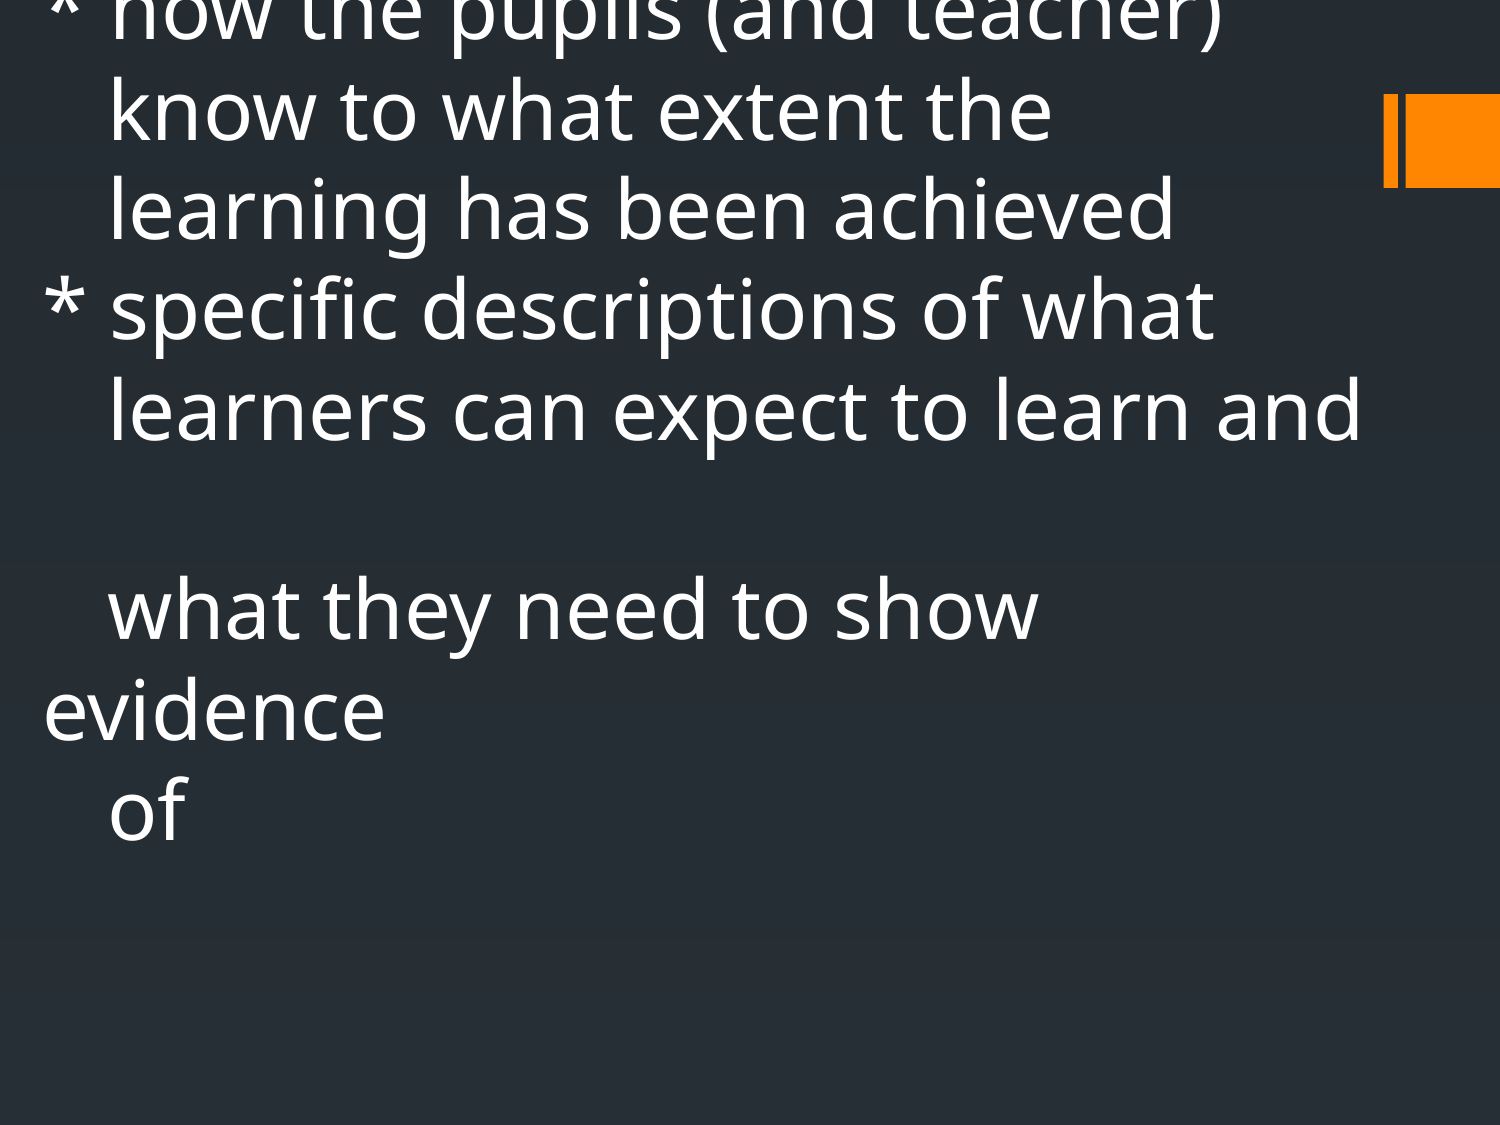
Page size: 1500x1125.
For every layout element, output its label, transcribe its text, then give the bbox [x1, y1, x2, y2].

title Success criteria are: * how the pupils (and teacher) know to what extent the learning has been achieved * specific descriptions of what learners can expect to learn and what they need to show evidence of [27, 351, 1404, 865]
